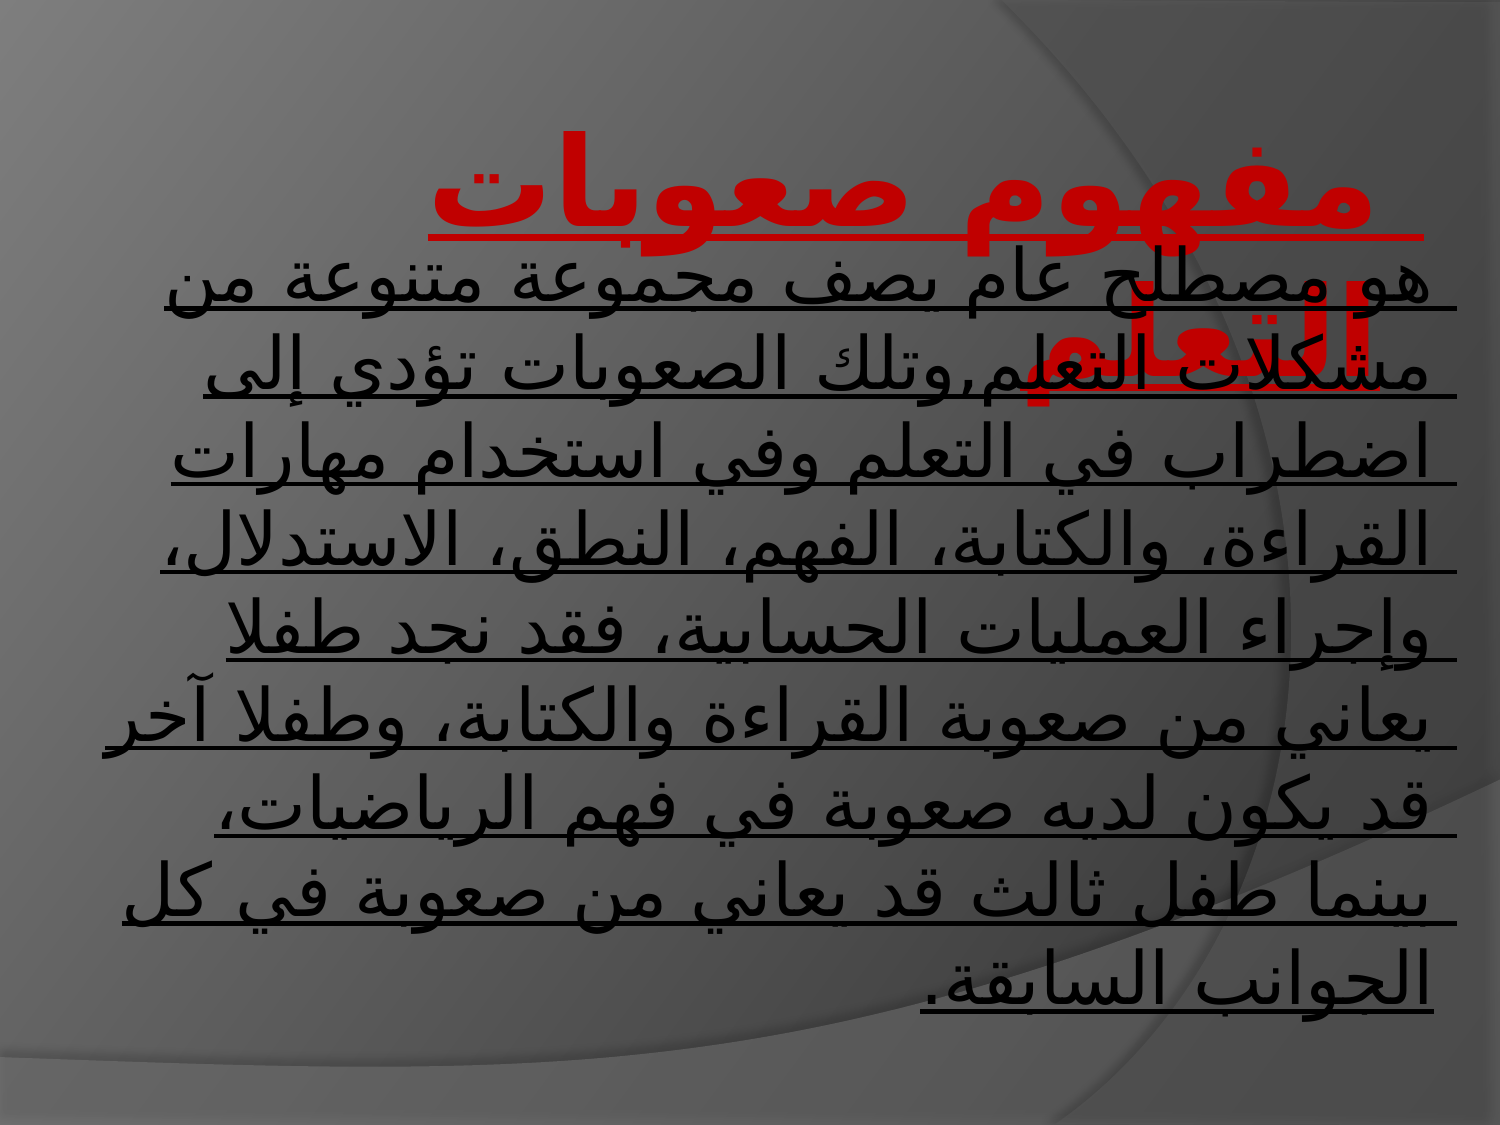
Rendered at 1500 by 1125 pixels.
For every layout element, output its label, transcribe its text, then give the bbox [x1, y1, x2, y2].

title مفهوم صعوبات التعلم [112, 93, 1388, 222]
subtitle هو مصطلح عام يصف مجموعة متنوعة من مشكلات التعلم,وتلك الصعوبات تؤدي إلى اضطراب في التعلم وفي استخدام مهارات القراءة، والكتابة، الفهم، النطق، الاستدلال، وإجراء العمليات الحسابية، فقد نجد طفلا يعاني من صعوبة القراءة والكتابة، وطفلا آخر قد يكون لديه صعوبة في فهم الرياضيات، بينما طفل ثالث قد يعاني من صعوبة في كل الجوانب السابقة. [82, 222, 1442, 1020]
